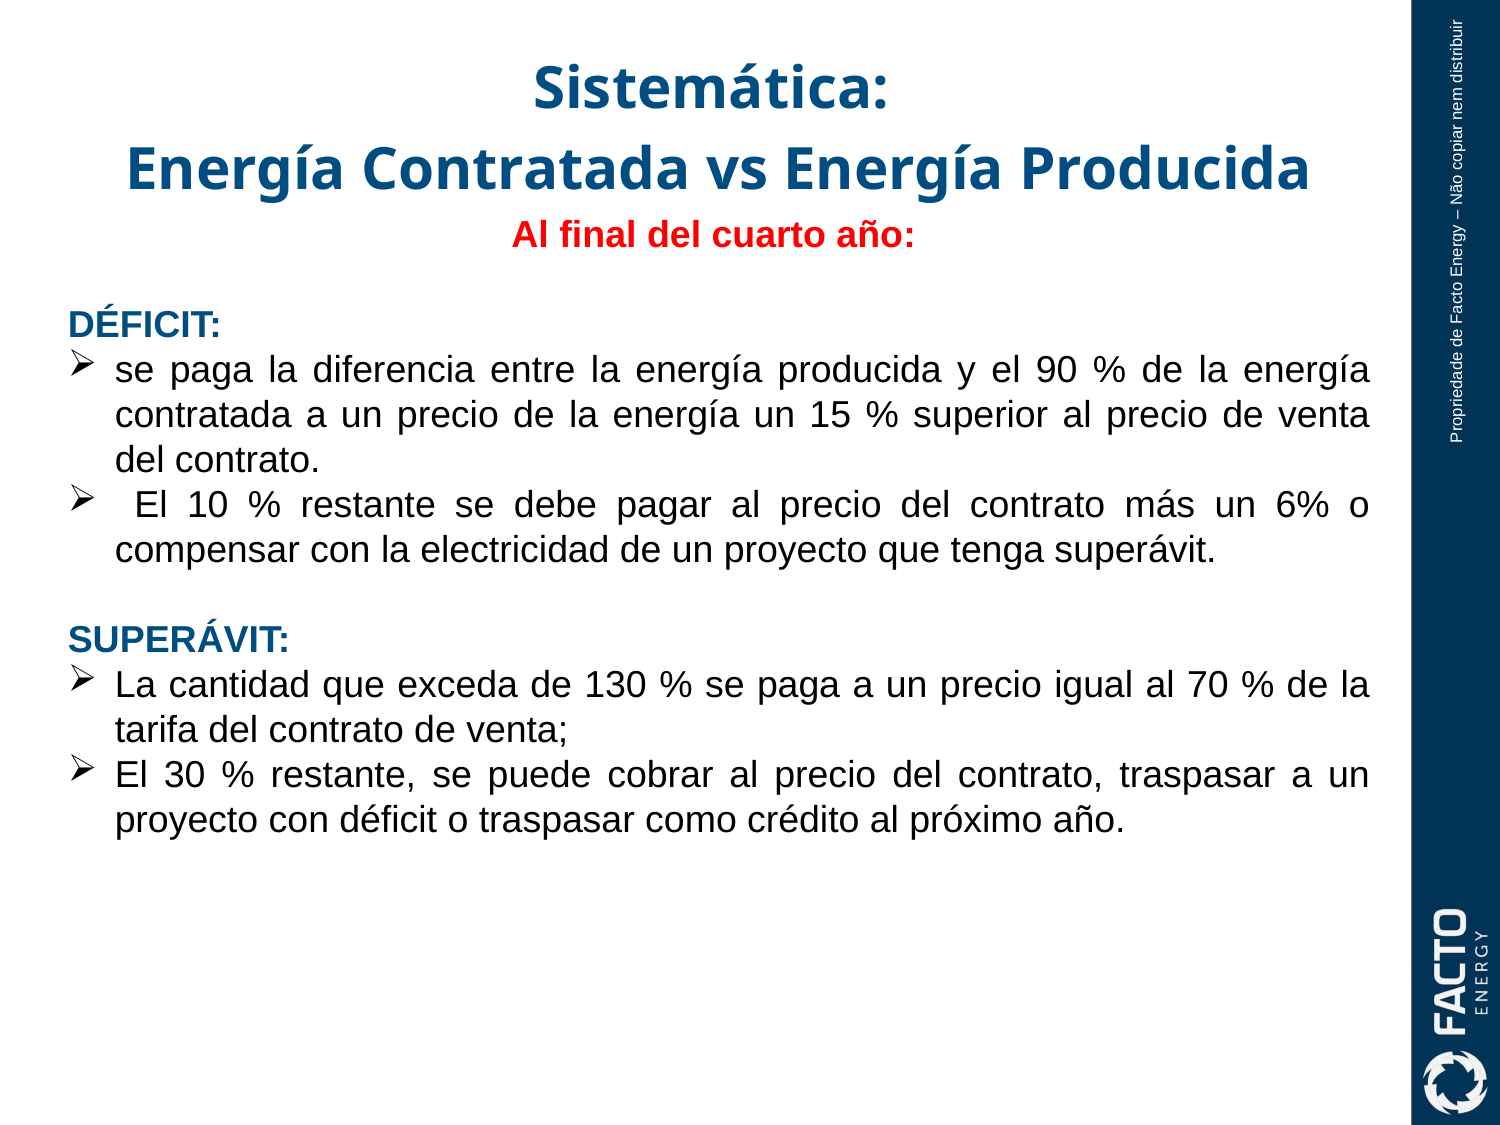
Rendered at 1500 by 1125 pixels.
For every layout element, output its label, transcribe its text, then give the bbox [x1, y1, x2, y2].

picture [1349, 906, 1500, 1118]
text_box [1411, 0, 1500, 974]
text_box [1411, 1055, 1500, 1125]
text_box Sistemática: Energía Contratada vs Energía Producida [52, 42, 1385, 210]
text_box Al final del cuarto año: DÉFICIT: se paga la diferencia entre la energía producida y el 90 % de la energía contratada a un precio de la energía un 15 % superior al precio de venta del contrato. El 10 % restante se debe pagar al precio del contrato más un 6% o compensar con la electricidad de un proyecto que tenga superávit. SUPERÁVIT: La cantidad que exceda de 130 % se paga a un precio igual al 70 % de la tarifa del contrato de venta; El 30 % restante, se puede cobrar al precio del contrato, traspasar a un proyecto con déficit o traspasar como crédito al próximo año. [53, 210, 1385, 893]
text_box Propriedade de Facto Energy – Não copiar nem distribuir [1437, 4, 1473, 458]
